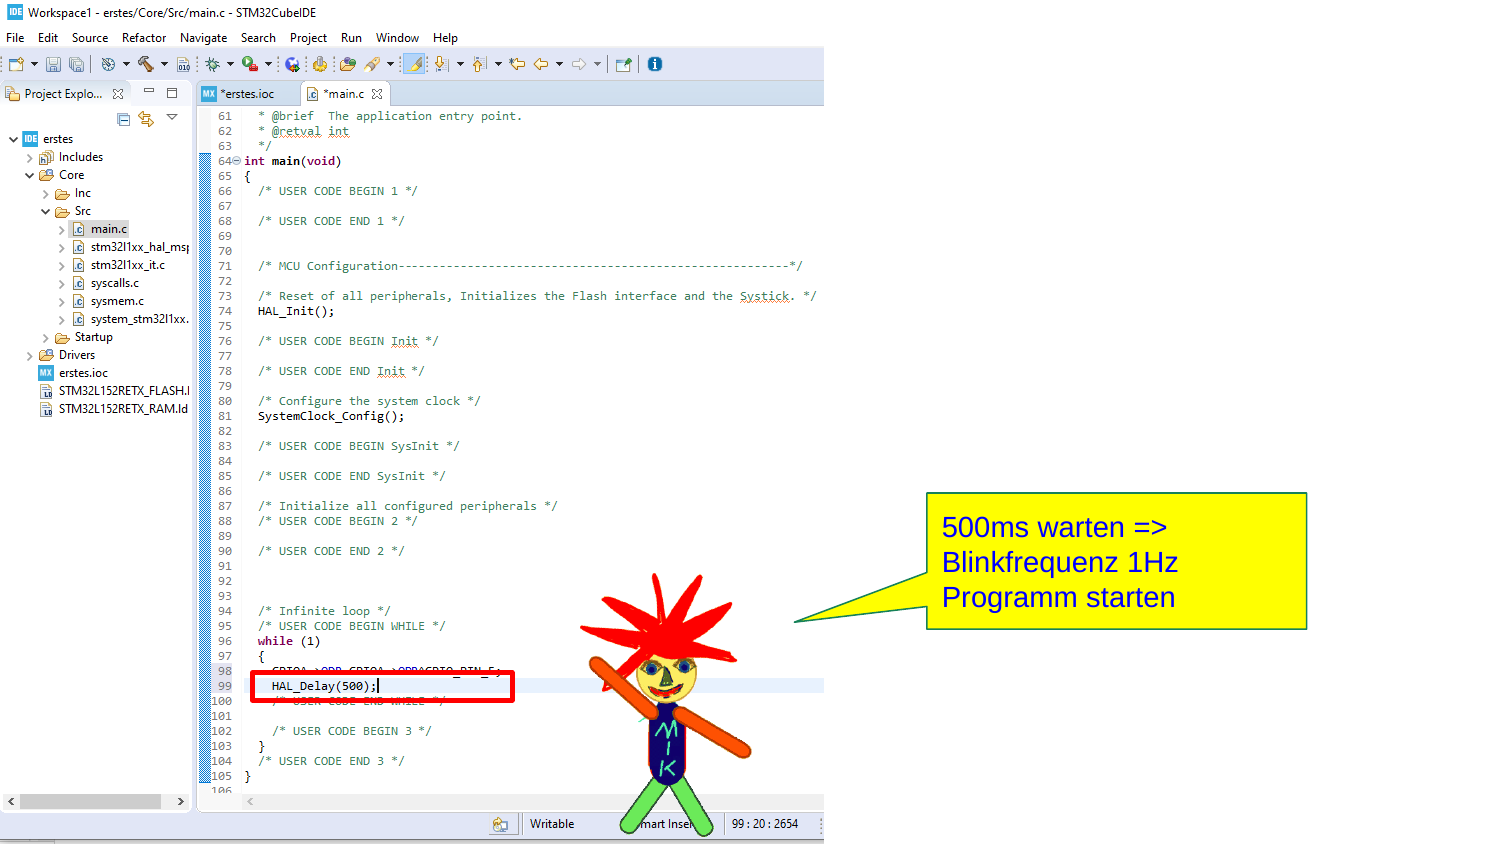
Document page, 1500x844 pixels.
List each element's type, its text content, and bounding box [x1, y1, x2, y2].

text_box 500ms warten => Blinkfrequenz 1Hz Programm starten [829, 492, 1307, 630]
picture [0, 0, 824, 844]
